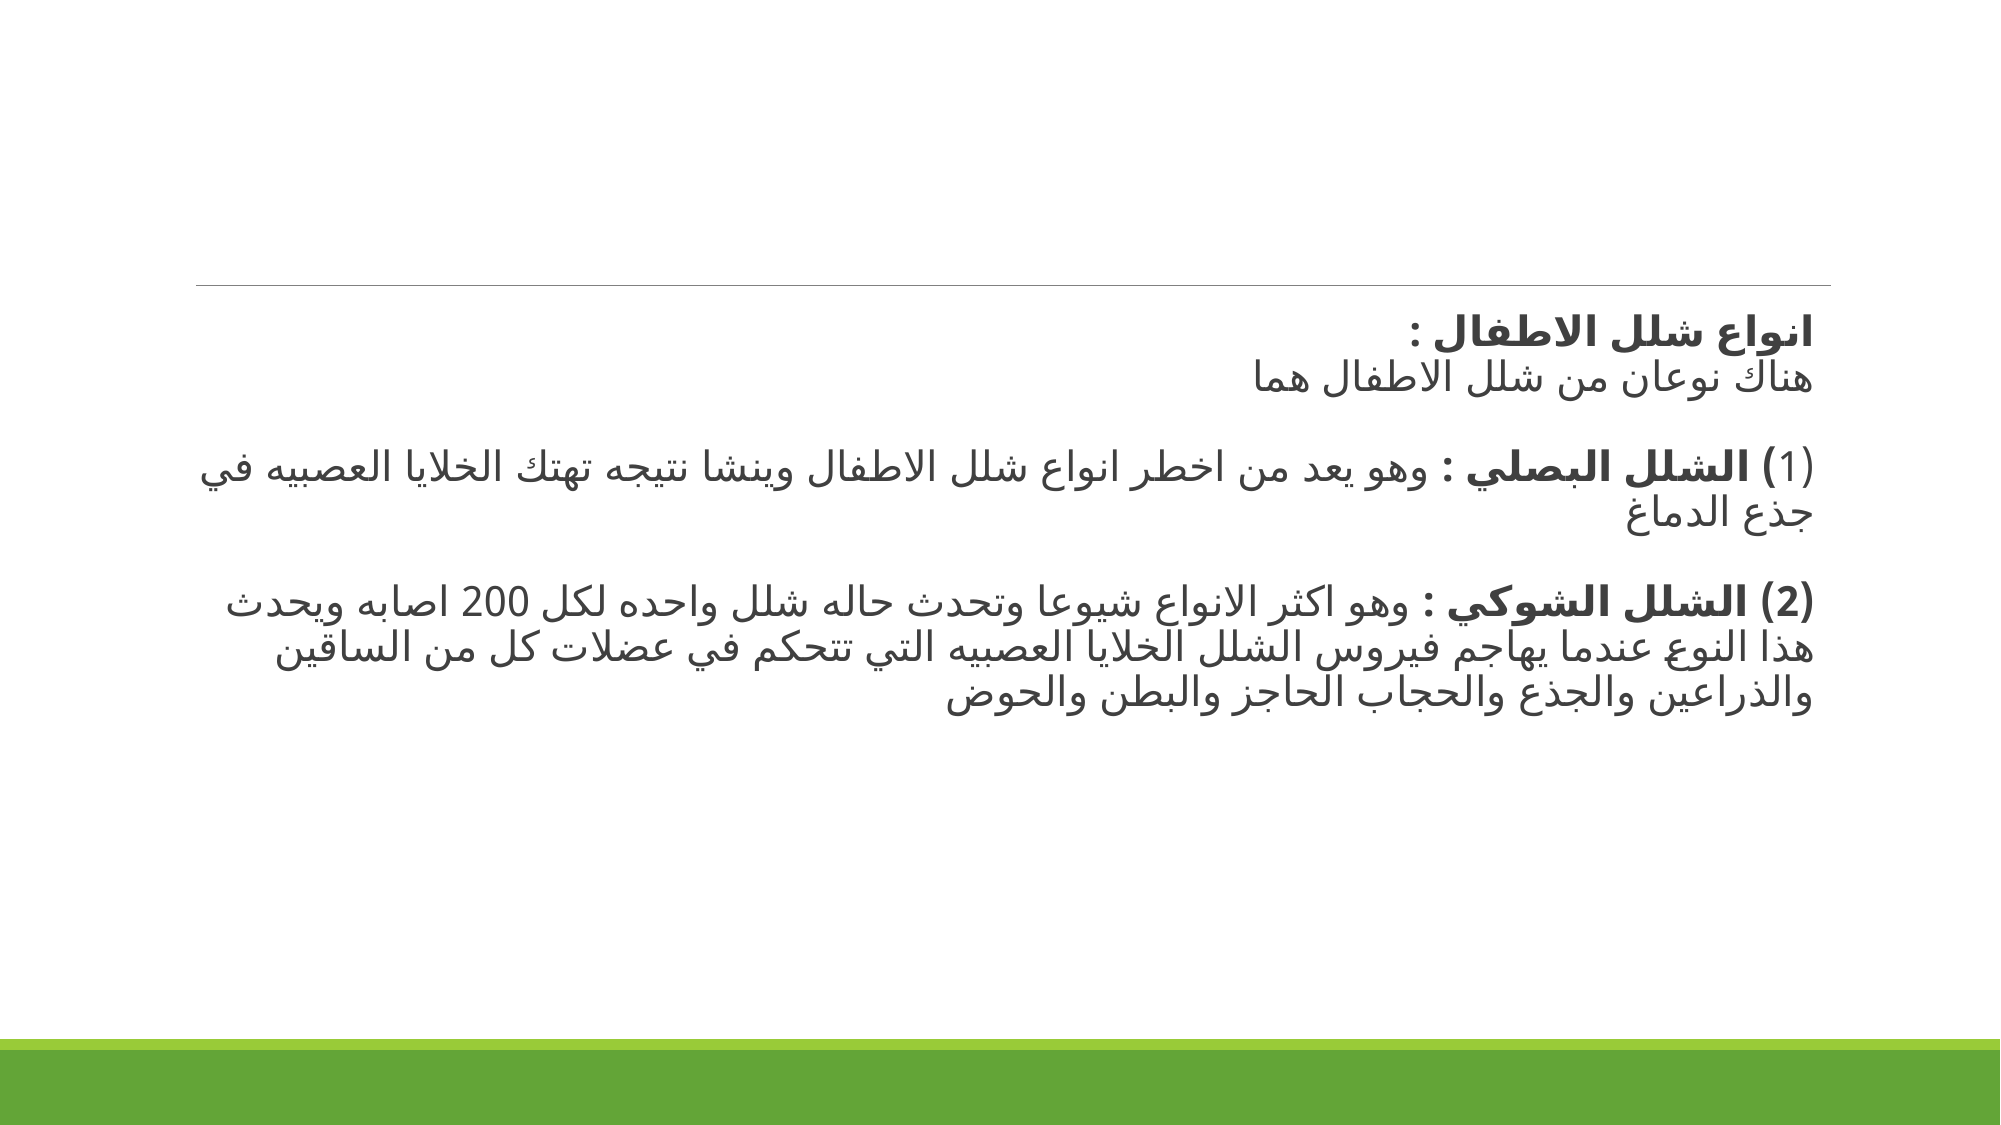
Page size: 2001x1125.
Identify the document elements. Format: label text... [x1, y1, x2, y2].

list انواع شلل الاطفال : هناك نوعان من شلل الاطفال هما (1) الشلل البصلي : وهو يعد من اخطر انواع شلل الاطفال وينشا نتيجه تهتك الخلايا العصبيه في جذع الدماغ (2) الشلل الشوكي : وهو اكثر الانواع شيوعا وتحدث حاله شلل واحده لكل 200 اصابه ويحدث هذا النوع عندما يهاجم فيروس الشلل الخلايا العصبيه التي تتحكم في عضلات كل من الساقين والذراعين والجذع والحجاب الحاجز والبطن والحوض [180, 302, 1830, 963]
